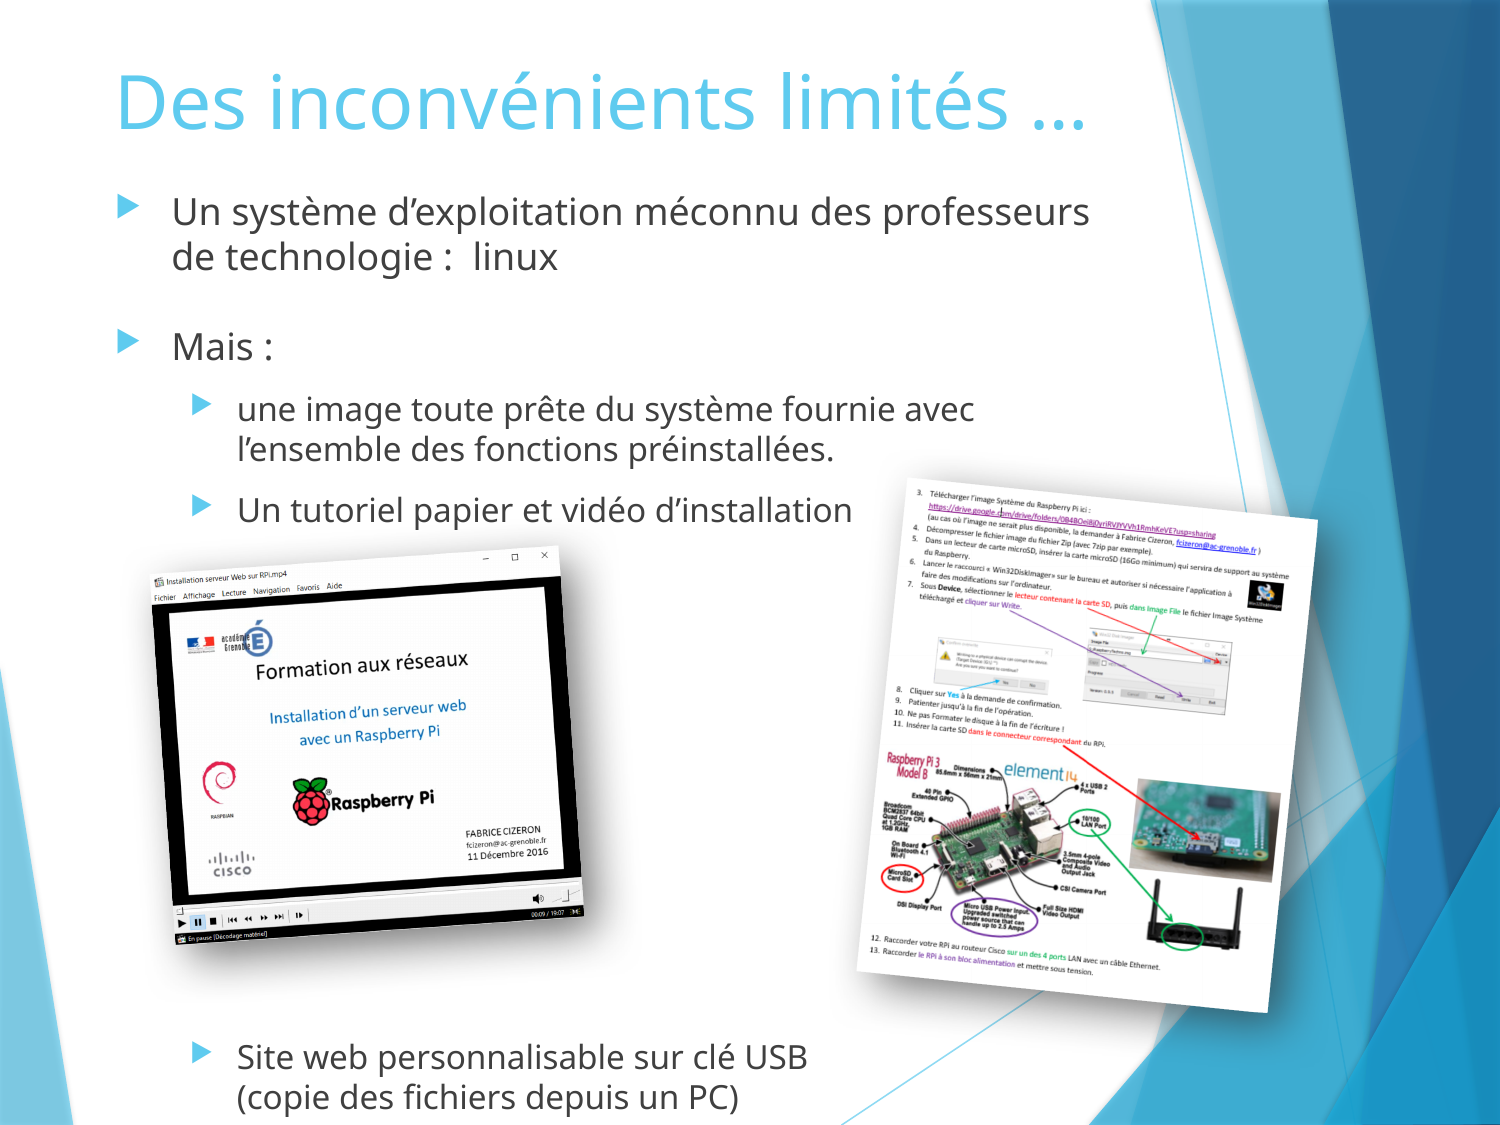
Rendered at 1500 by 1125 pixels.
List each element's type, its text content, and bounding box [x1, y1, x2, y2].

picture [150, 546, 584, 945]
picture [857, 478, 1317, 1013]
list Un système d’exploitation méconnu des professeurs de technologie : linux Mais : une image toute prête du système fournie avec l’ensemble des fonctions préinstallées. Un tutoriel papier et vidéo d’installation Site web personnalisable sur clé USB (copie des fichiers depuis un PC) [99, 180, 1142, 1095]
title Des inconvénients limités … [99, 47, 1142, 180]
